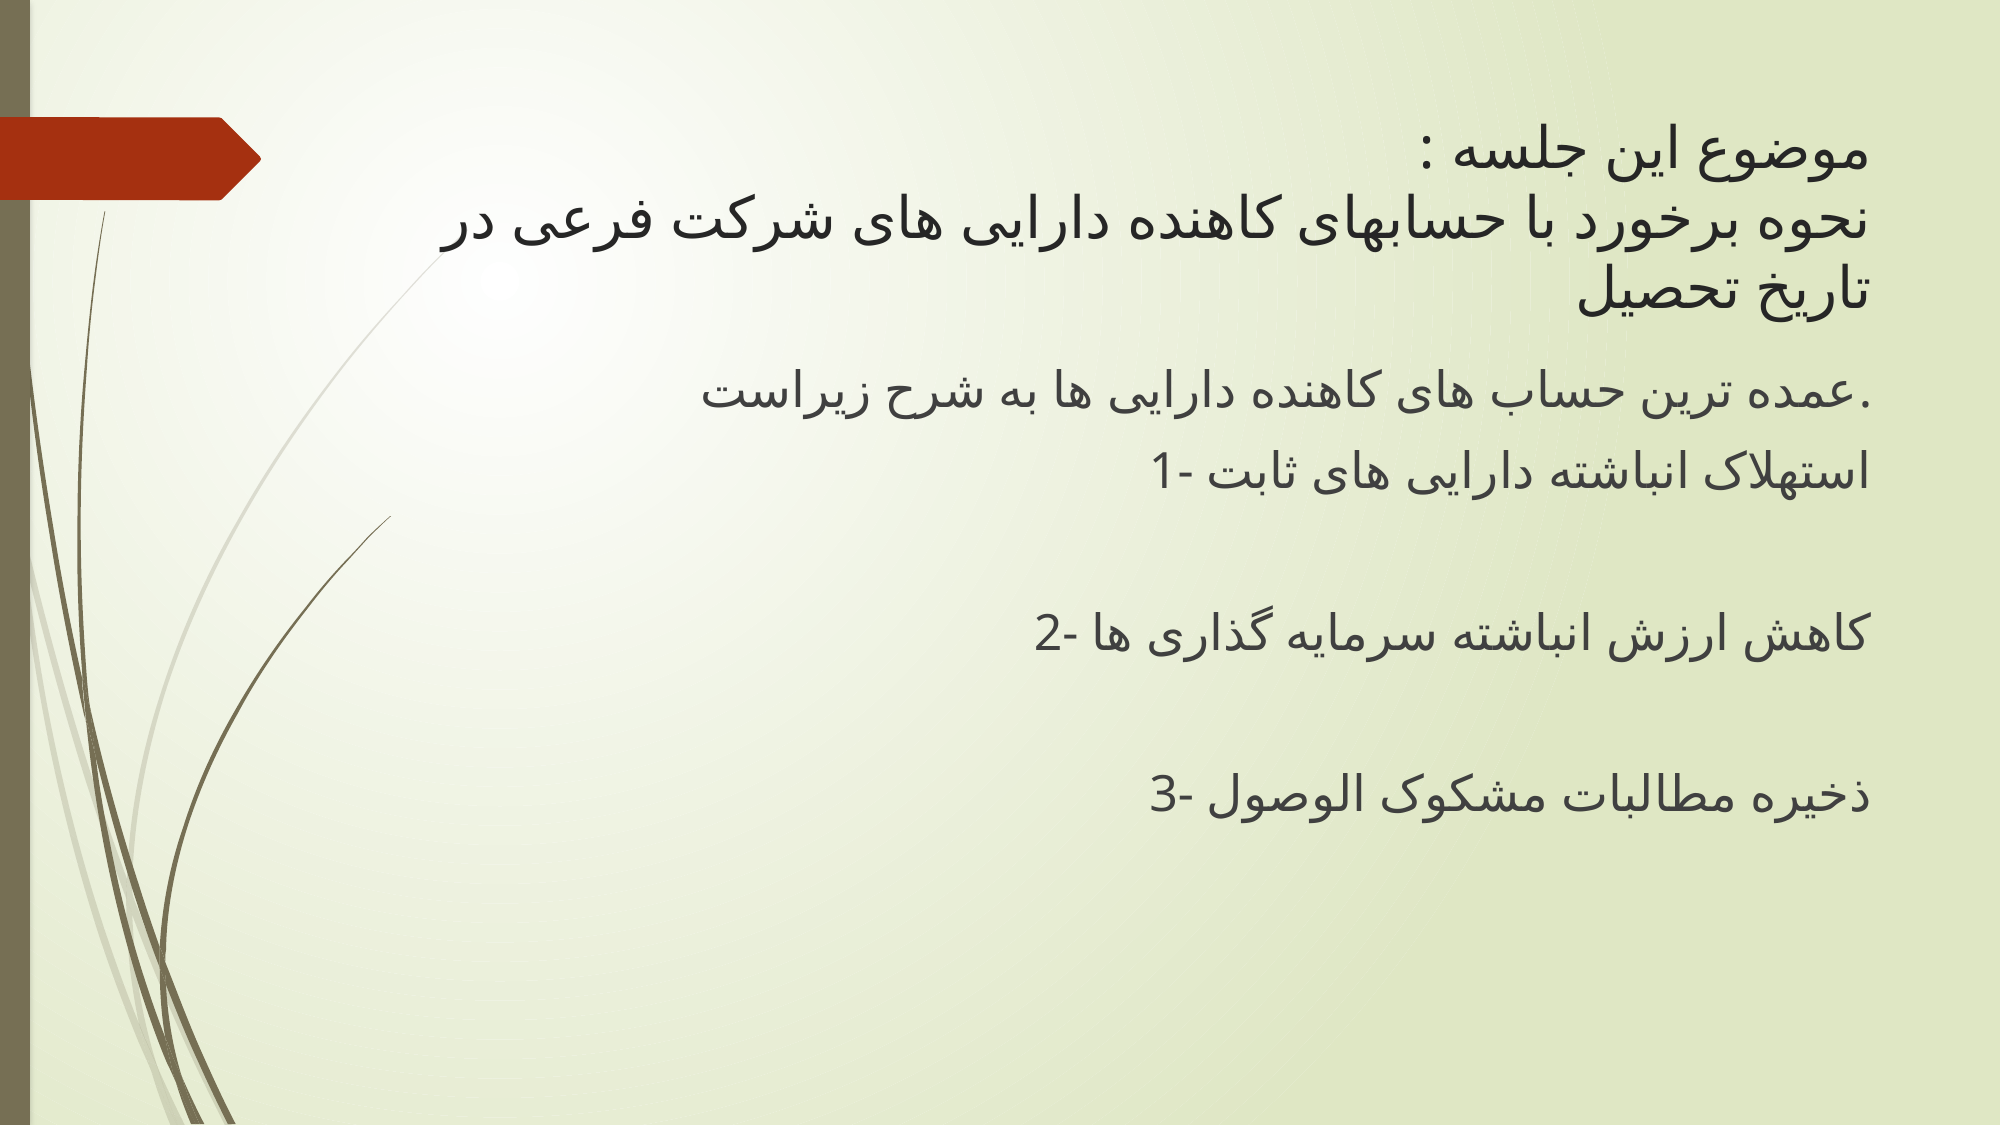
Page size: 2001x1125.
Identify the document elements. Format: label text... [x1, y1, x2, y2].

title موضوع این جلسه : نحوه برخورد با حسابهای کاهنده دارایی های شرکت فرعی در تاریخ تحصیل [425, 102, 1888, 339]
list عمده ترین حساب های کاهنده دارایی ها به شرح زیراست. 1- استهلاک انباشته دارایی های ثابت 2- کاهش ارزش انباشته سرمایه گذاری ها 3- ذخیره مطالبات مشکوک الوصول [424, 350, 1888, 970]
